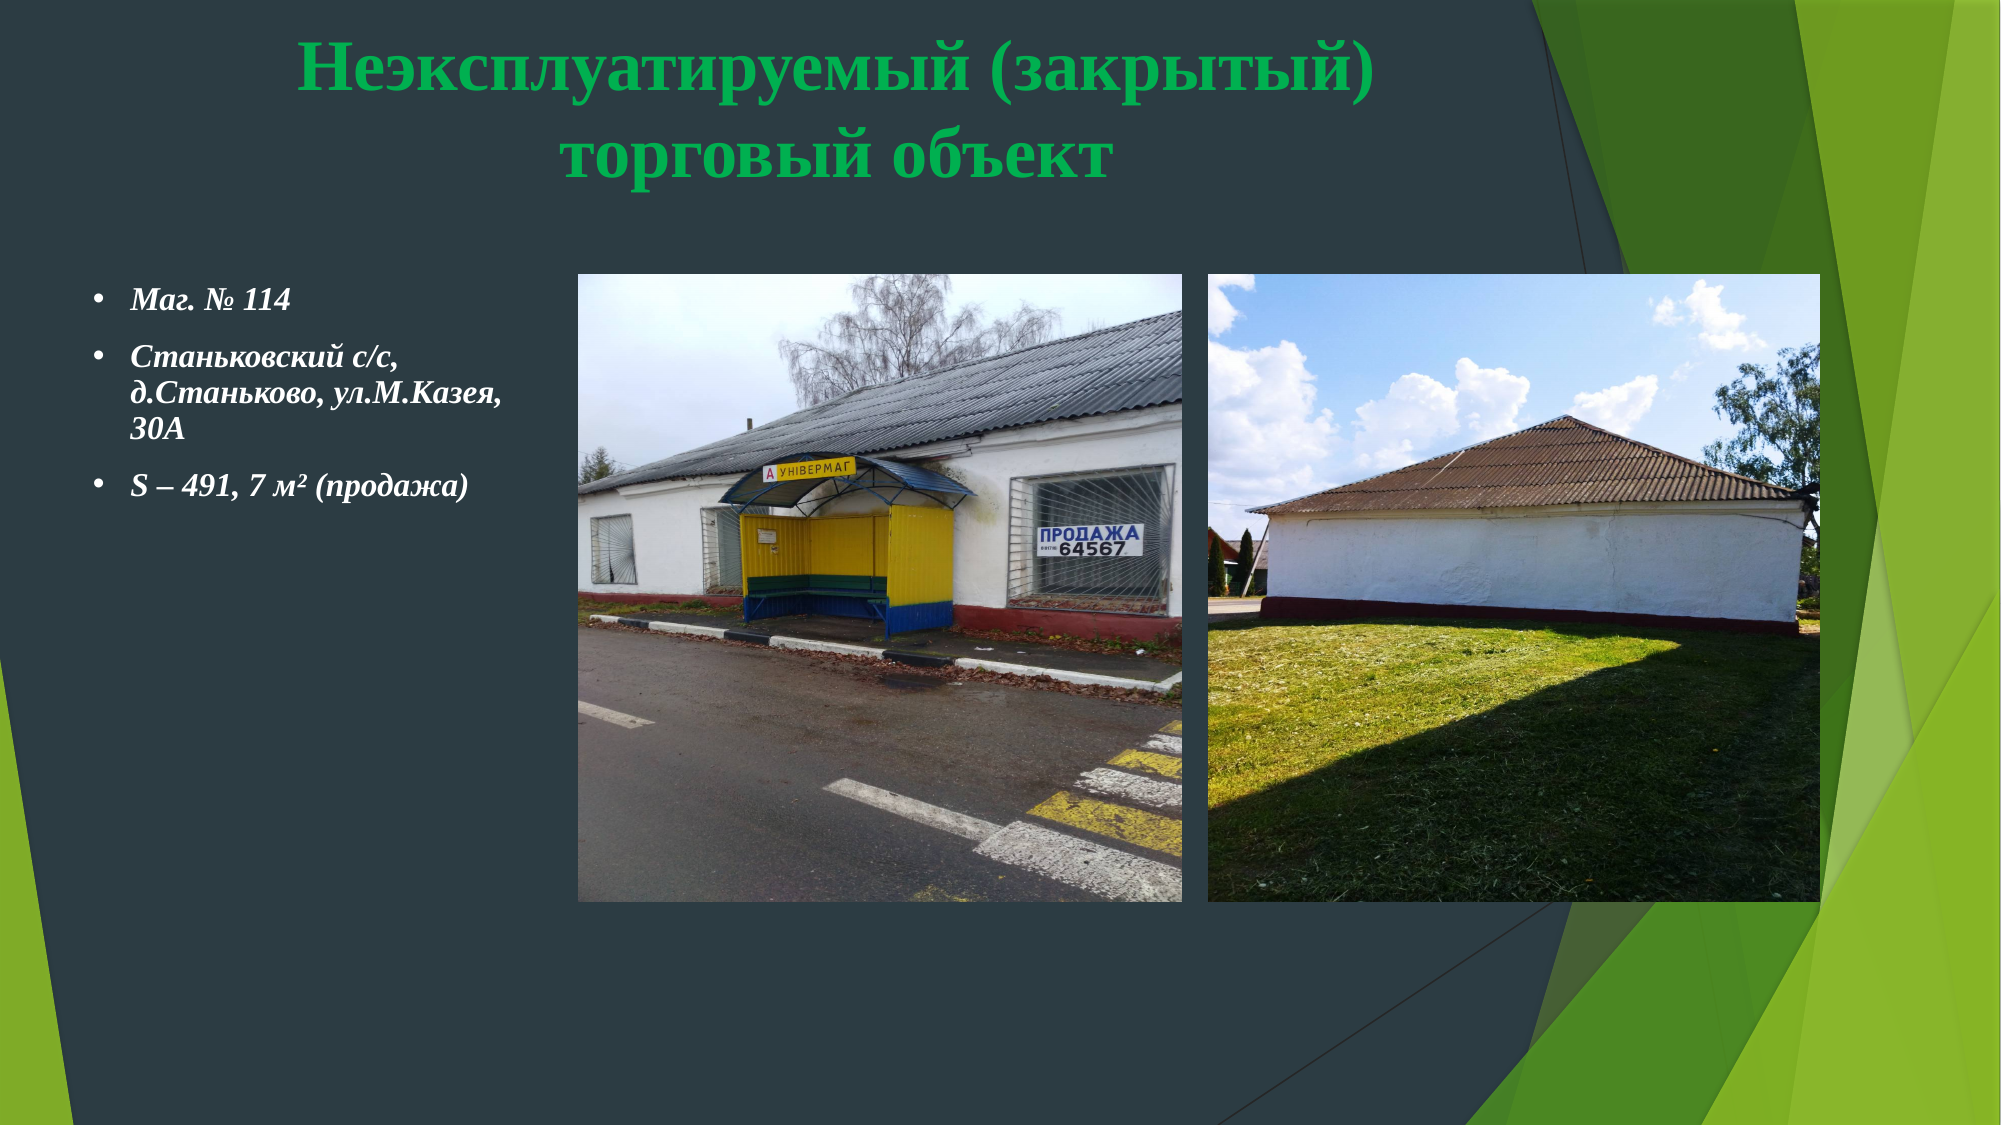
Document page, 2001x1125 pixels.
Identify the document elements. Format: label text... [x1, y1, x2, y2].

text_box Маг. № 114 Станьковский с/с, д.Станьково, ул.М.Казея, 30А S – 491, 7 м² (продажа) [77, 274, 576, 861]
picture [1208, 273, 1820, 902]
title Неэксплуатируемый (закрытый) торговый объект [137, 10, 1536, 201]
picture [577, 273, 1183, 902]
